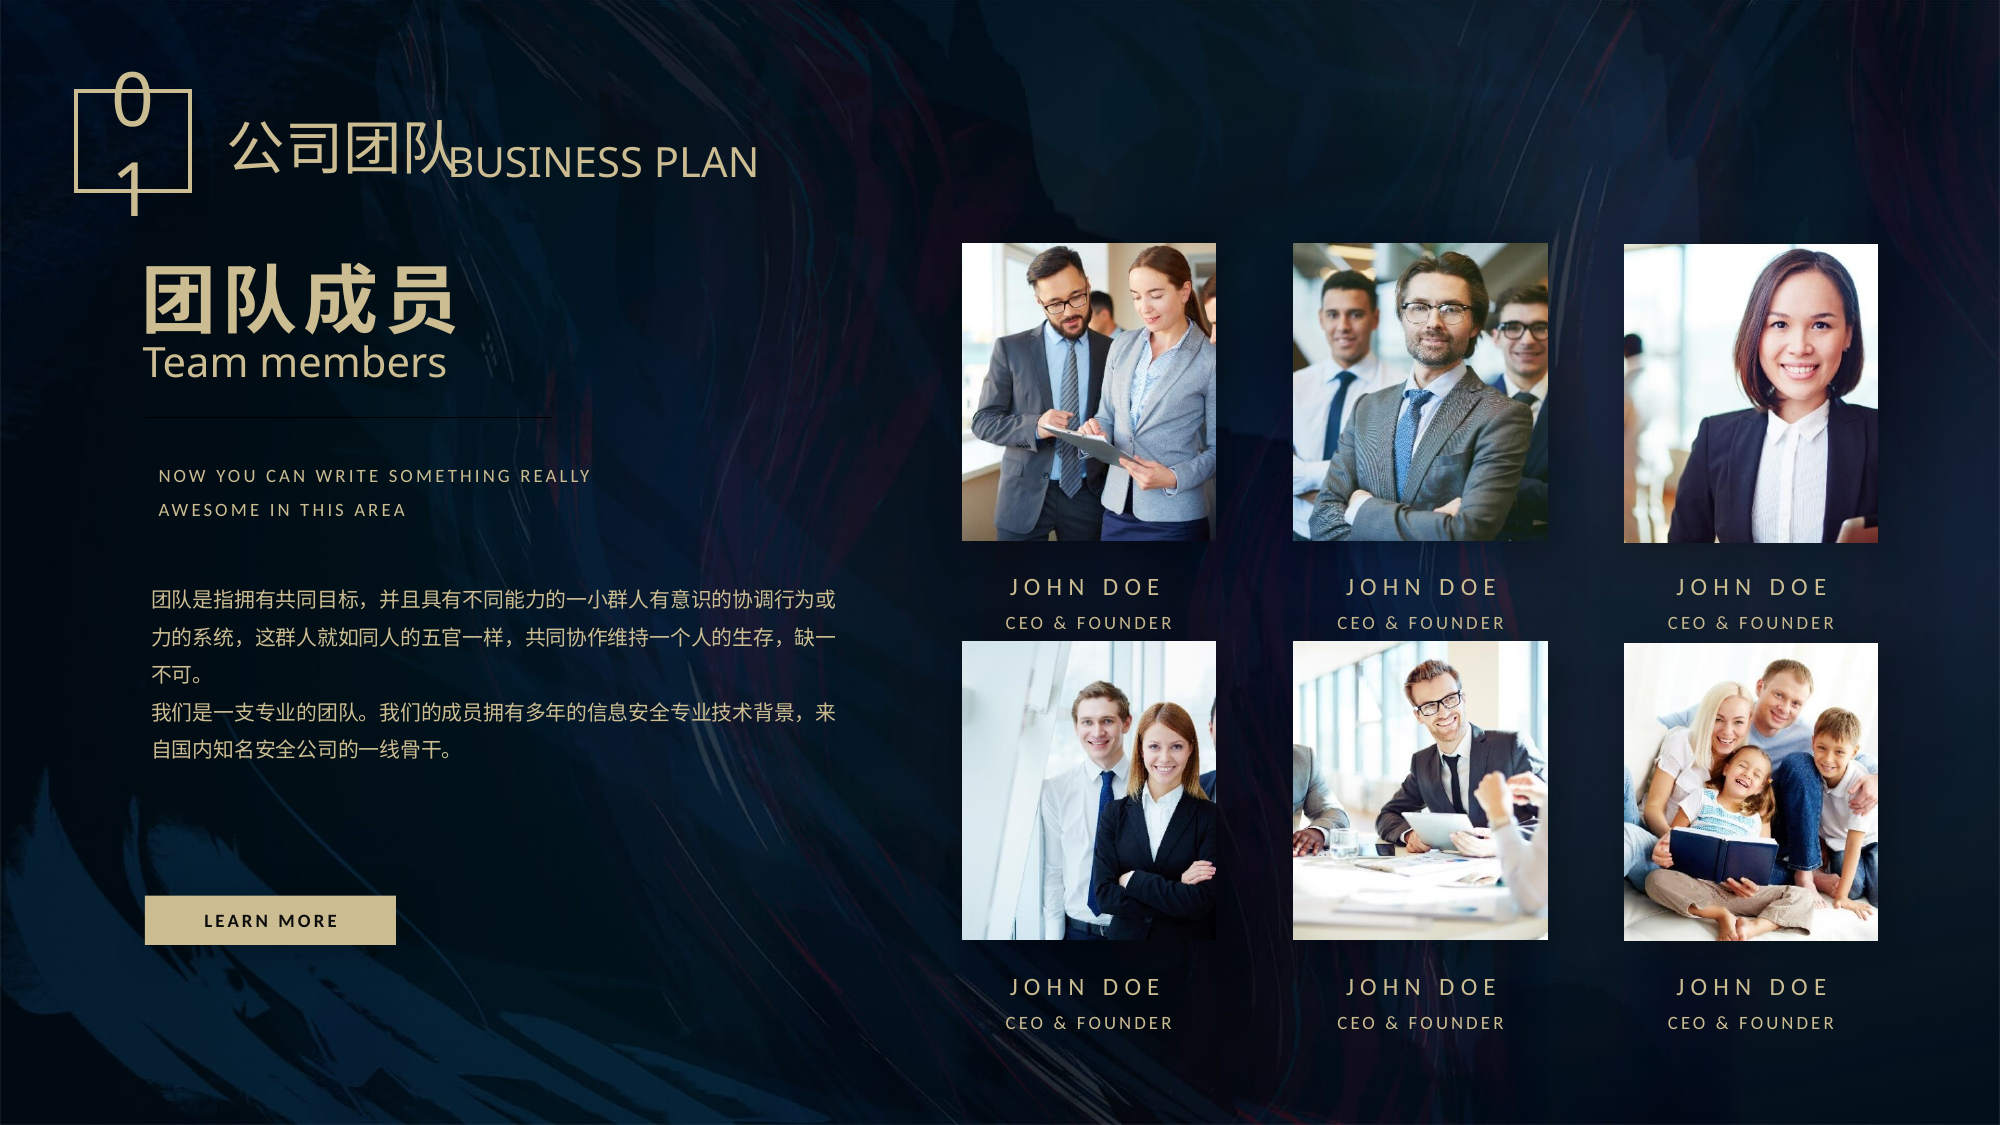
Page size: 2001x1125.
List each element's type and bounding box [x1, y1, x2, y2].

picture [0, 0, 2000, 1125]
text_box [1595, 563, 1906, 642]
text_box [1595, 963, 1906, 1042]
text_box [1265, 563, 1576, 642]
text_box [126, 244, 955, 946]
text_box [75, 90, 748, 195]
text_box [933, 963, 1244, 1042]
text_box [955, 563, 1244, 642]
text_box [1265, 963, 1576, 1042]
